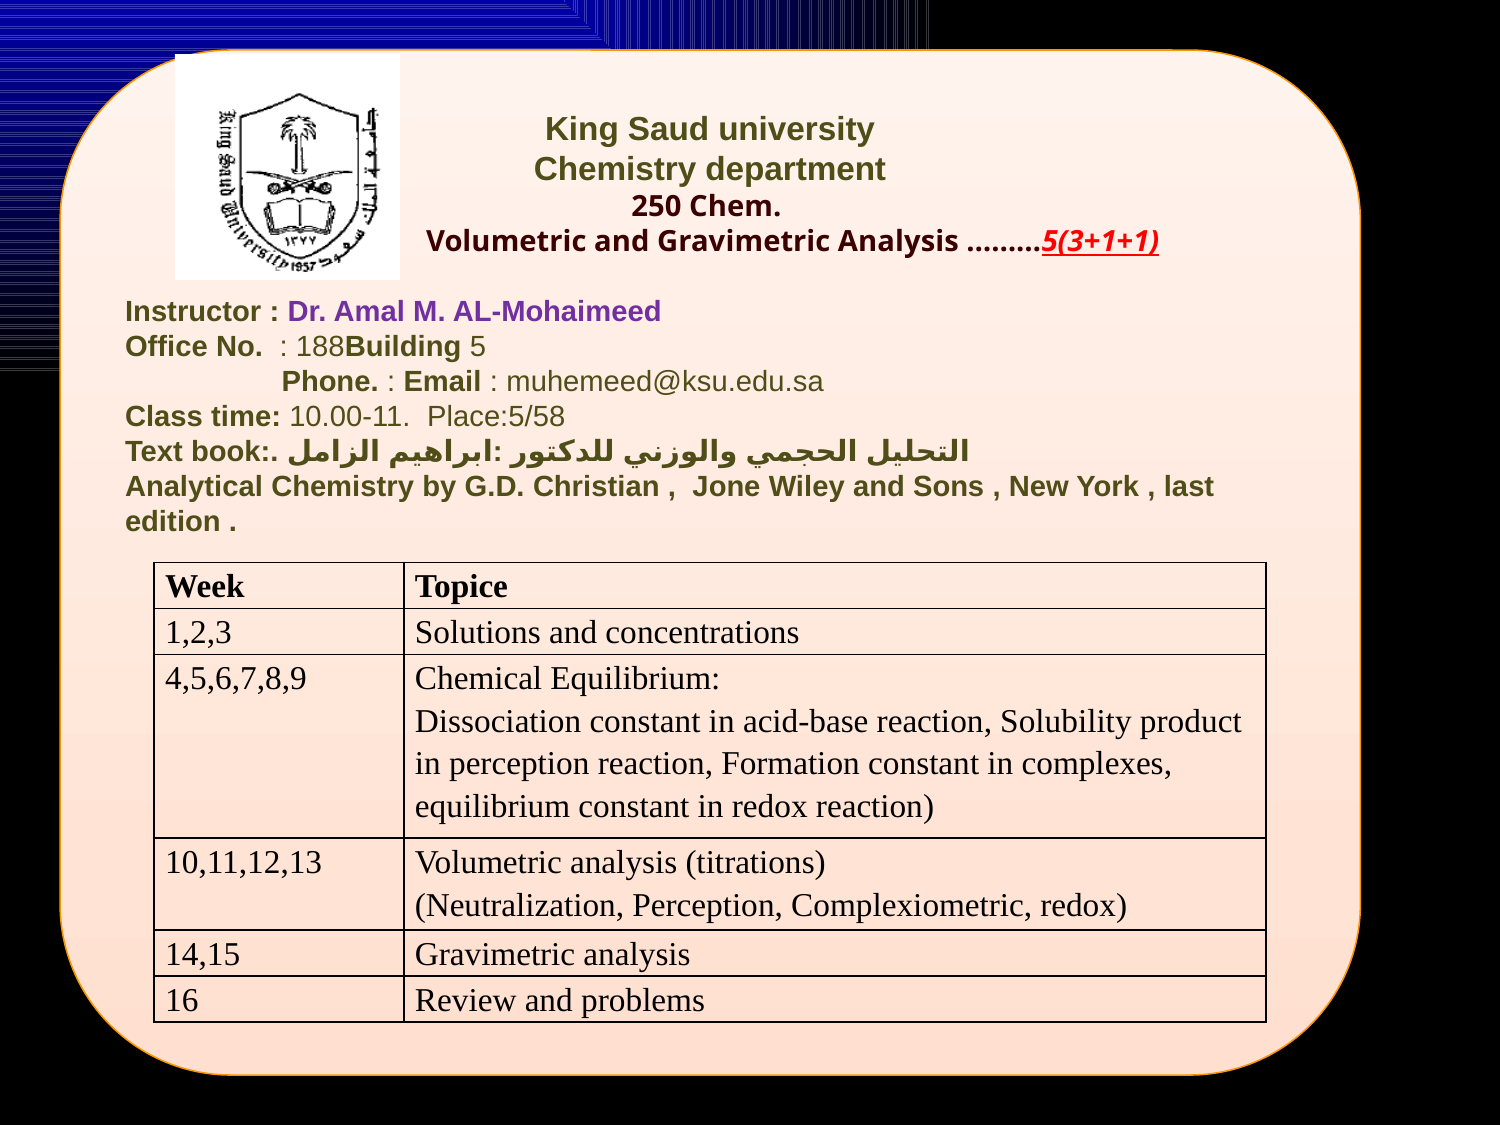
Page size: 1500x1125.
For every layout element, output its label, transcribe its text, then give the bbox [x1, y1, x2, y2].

table_header Week [155, 563, 403, 608]
table_cell 4,5,6,7,8,9 [155, 655, 403, 837]
table_cell Solutions and concentrations [405, 609, 1265, 654]
table_cell Gravimetric analysis [405, 931, 1265, 975]
table_cell Chemical Equilibrium: Dissociation constant in acid-base reaction, Solubility product in perception reaction, Formation constant in complexes, equilibrium constant in redox reaction) [405, 655, 1265, 837]
table_header Topice [405, 563, 1265, 608]
table_cell Review and problems [405, 977, 1265, 1021]
table_cell 1,2,3 [155, 609, 403, 654]
table_cell 14,15 [155, 931, 403, 975]
text_box King Saud university Chemistry department 250 Chem. Volumetric and Gravimetric Analysis ………5(3+1+1) Instructor : Dr. Amal M. AL-Mohaimeed Office No. : 188Building 5‏ ‏ ‏Phone. : Email : muhemeed@ksu.edu.sa Class time: 10.00-11. Place:5/58‎ Text book:‎. التحليل الحجمي والوزني للدكتور :ابراهيم الزامل Analytical Chemistry by G.D. Christian , Jone Wiley and Sons , New York , last edition . [59, 49, 1362, 1076]
picture [174, 53, 401, 280]
table_cell Volumetric analysis (titrations) (Neutralization, Perception, Complexiometric, redox) [405, 839, 1265, 929]
table_cell 16 [155, 977, 403, 1021]
table_cell 10,11,12,13 [155, 839, 403, 929]
